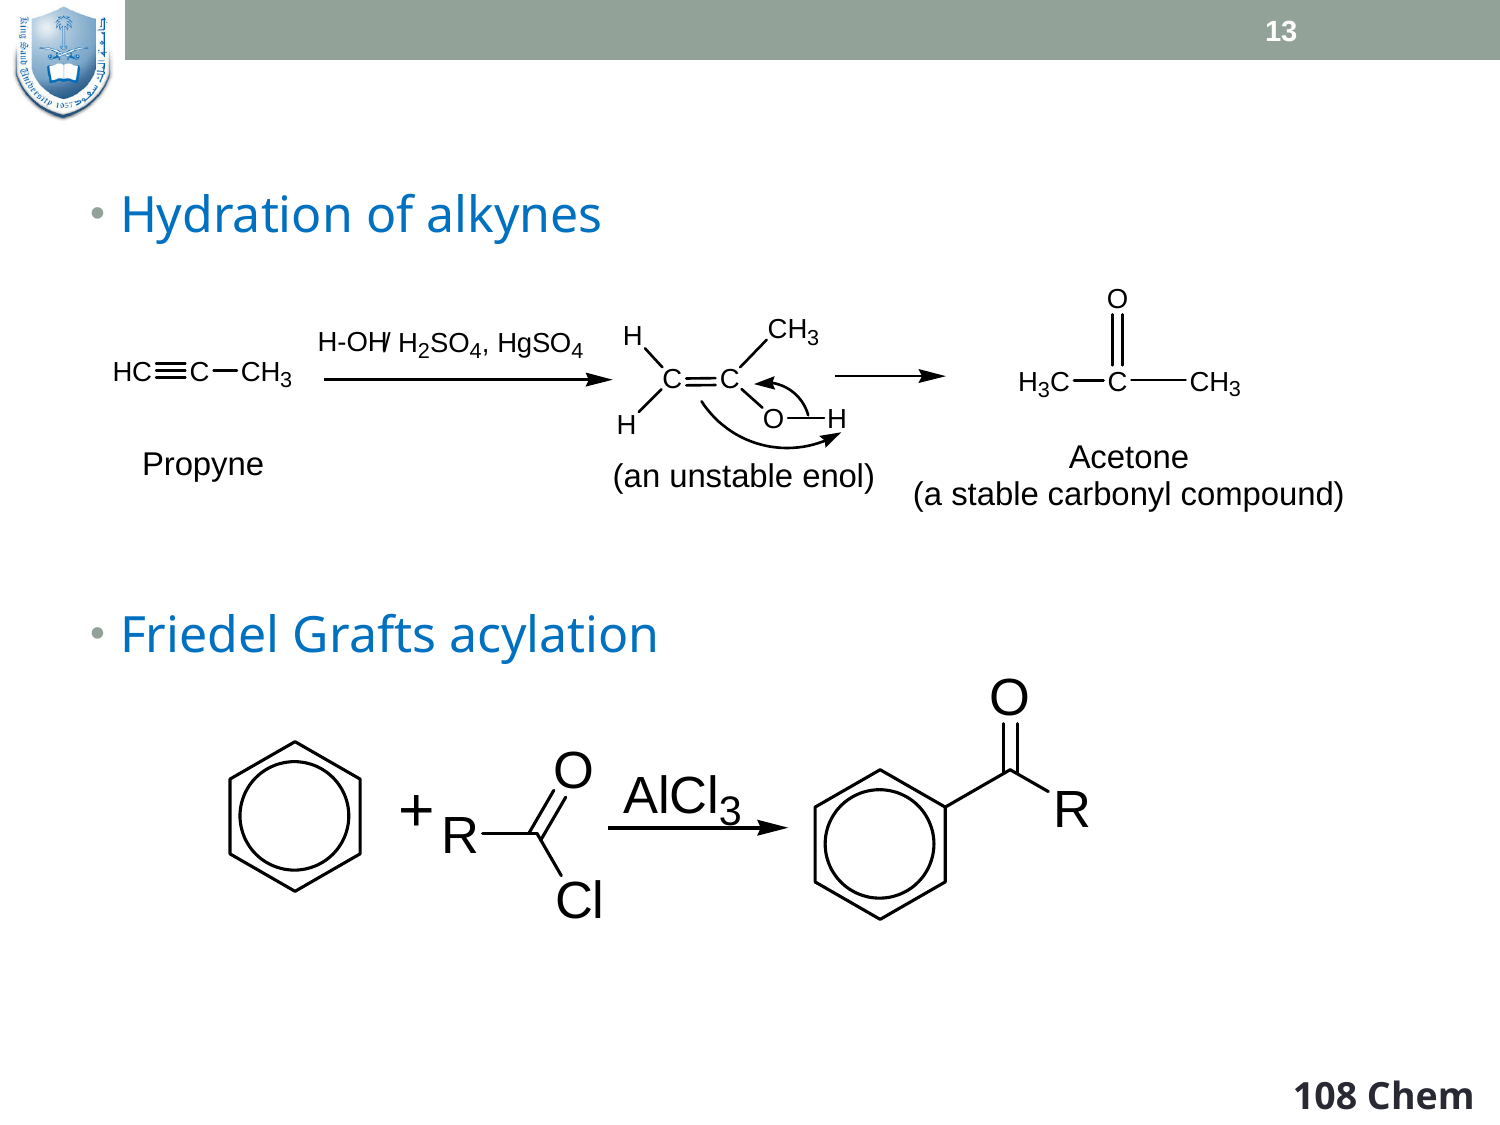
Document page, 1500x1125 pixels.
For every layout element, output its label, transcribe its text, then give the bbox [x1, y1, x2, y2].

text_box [224, 674, 1092, 926]
slide_number 13 [1250, 3, 1425, 57]
list Hydration of alkynes Friedel Grafts acylation [75, 174, 1425, 1063]
picture [0, 0, 126, 126]
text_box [112, 287, 1345, 513]
text_box 108 Chem [1278, 1064, 1490, 1125]
